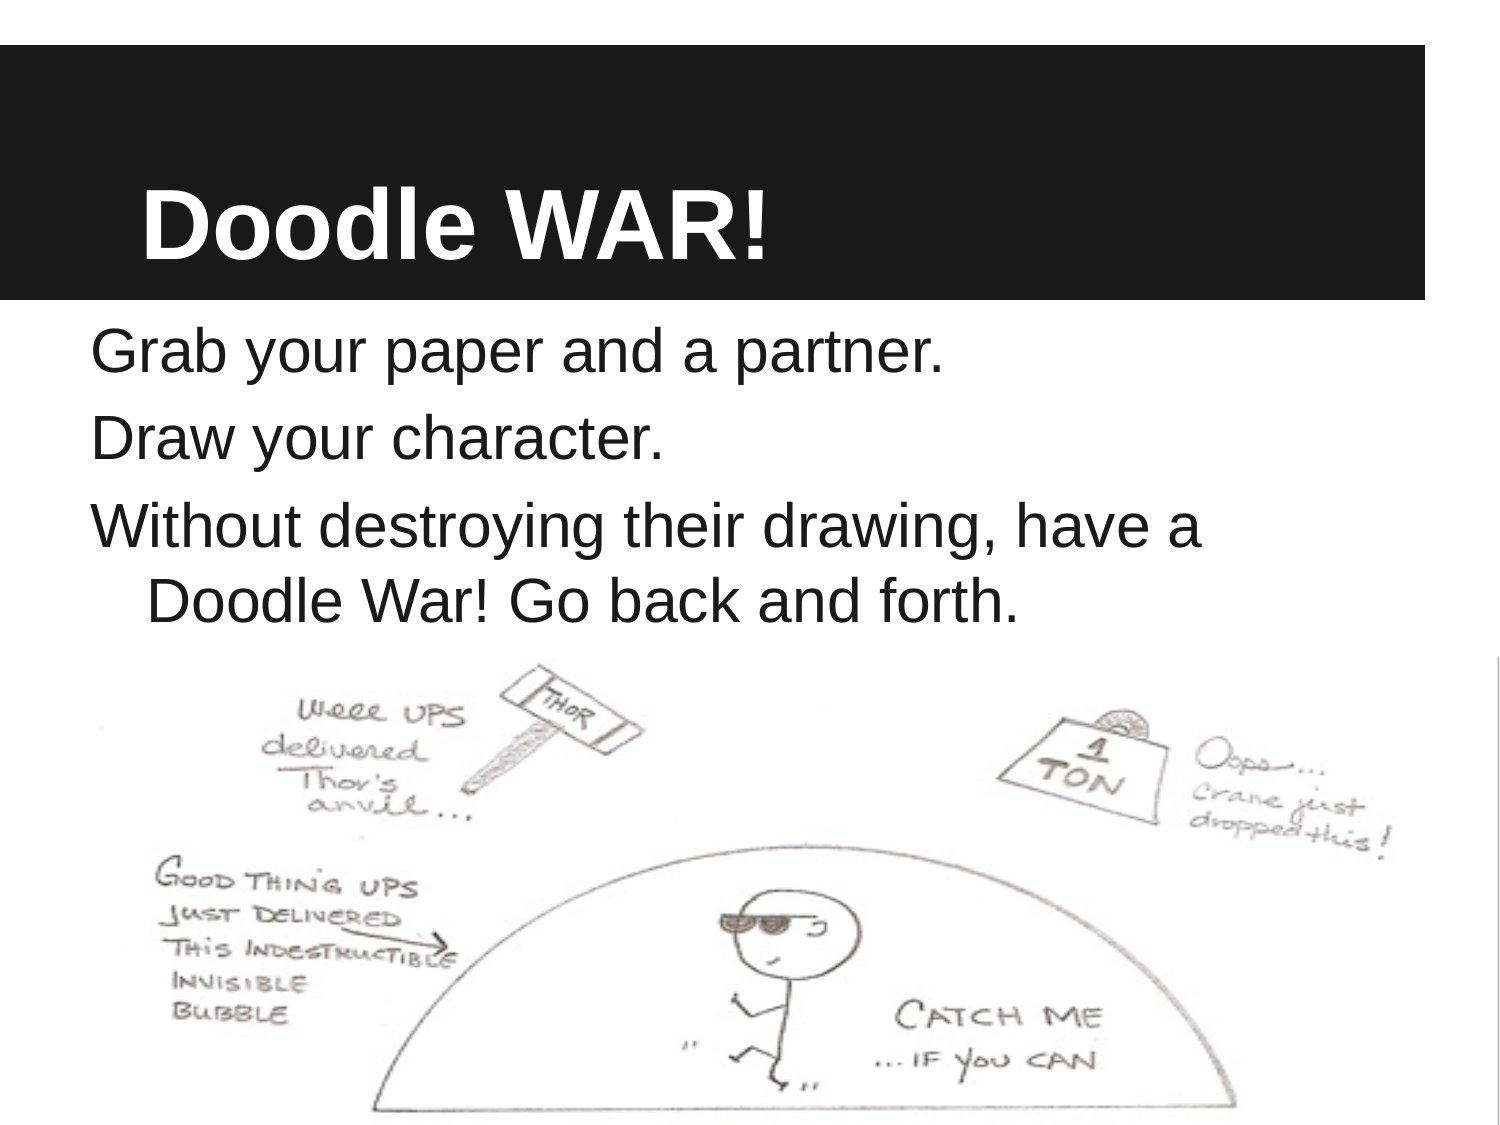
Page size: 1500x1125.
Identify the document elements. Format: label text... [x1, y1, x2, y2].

text_box [0, 657, 1500, 1125]
title Doodle WAR! [75, 76, 1425, 294]
list Grab your paper and a partner. Draw your character. Without destroying their drawing, have a Doodle War! Go back and forth. [75, 294, 1425, 657]
